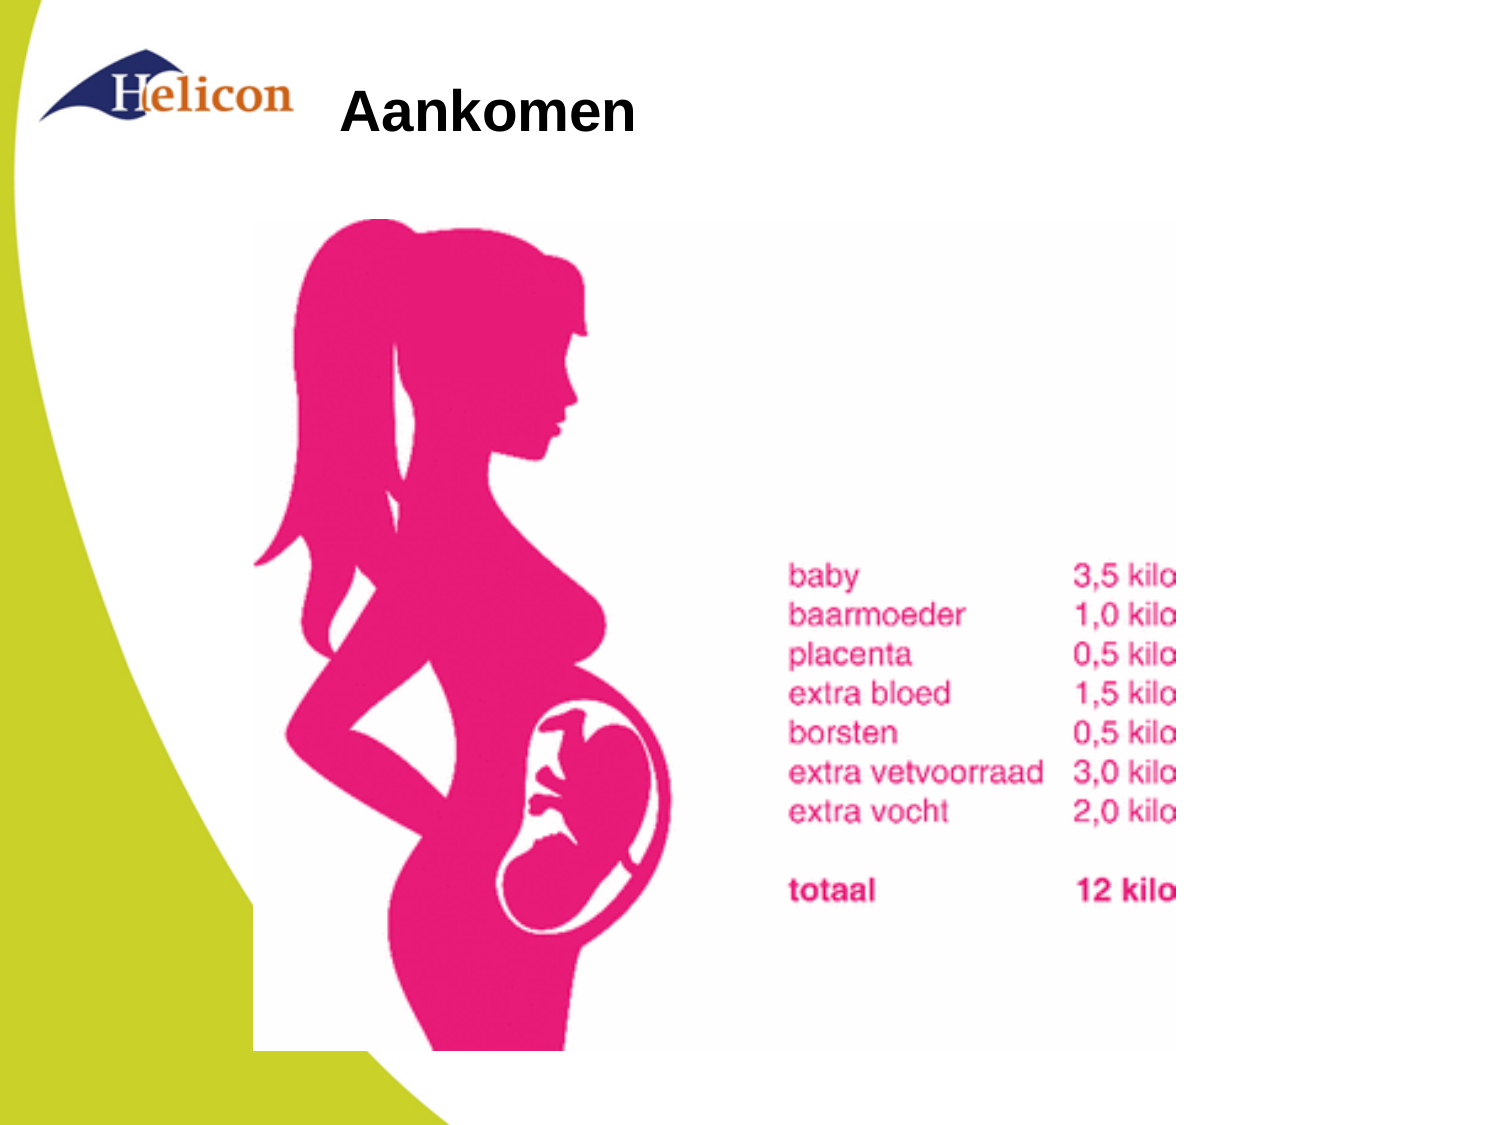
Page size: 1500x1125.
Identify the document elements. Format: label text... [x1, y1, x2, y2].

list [253, 219, 1176, 1051]
title Aankomen [324, 54, 1415, 161]
picture [0, 0, 1500, 1125]
